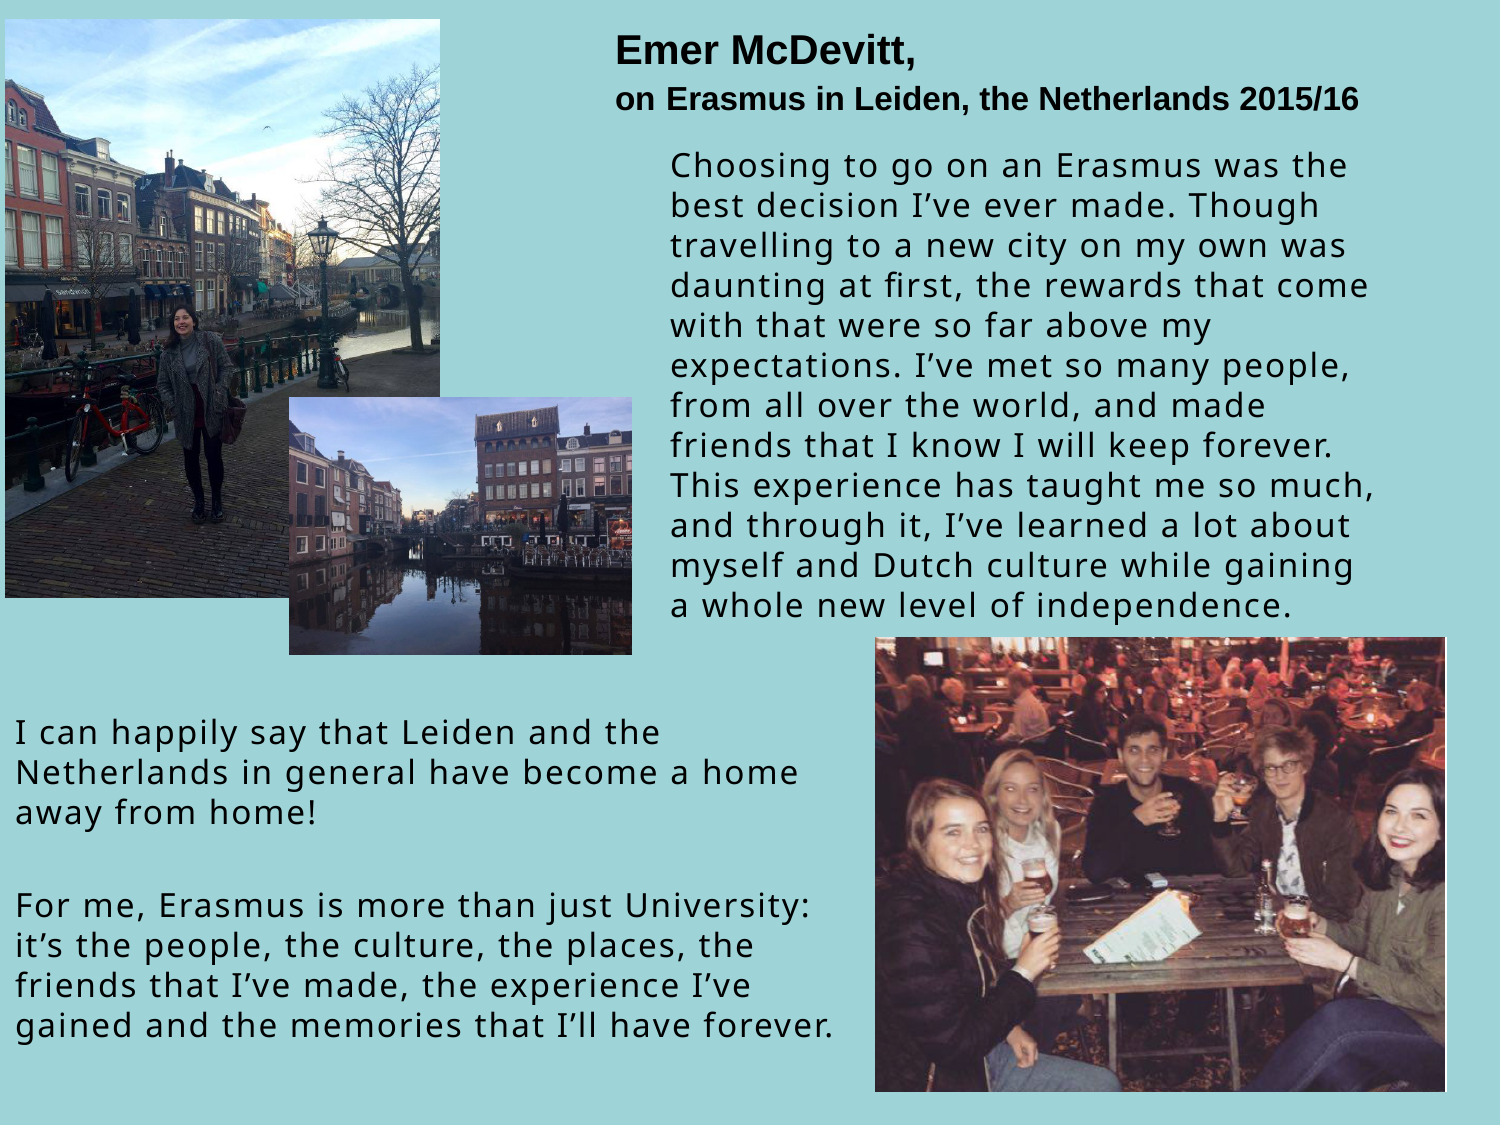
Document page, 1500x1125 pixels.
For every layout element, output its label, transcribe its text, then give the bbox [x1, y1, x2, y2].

title Emer McDevitt, on Erasmus in Leiden, the Netherlands 2015/16 [599, 18, 1389, 126]
picture [4, 18, 633, 655]
text_box Choosing to go on an Erasmus was the best decision I’ve ever made. Though travelling to a new city on my own was daunting at first, the rewards that come with that were so far above my expectations. I’ve met so many people, from all over the world, and made friends that I know I will keep forever. This experience has taught me so much, and through it, I’ve learned a lot about myself and Dutch culture while gaining a whole new level of independence. [655, 137, 1400, 671]
list I can happily say that Leiden and the Netherlands in general have become a home away from home! For me, Erasmus is more than just University: it’s the people, the culture, the places, the friends that I’ve made, the experience I’ve gained and the memories that I’ll have forever. [0, 656, 869, 1125]
picture [874, 636, 1448, 1092]
